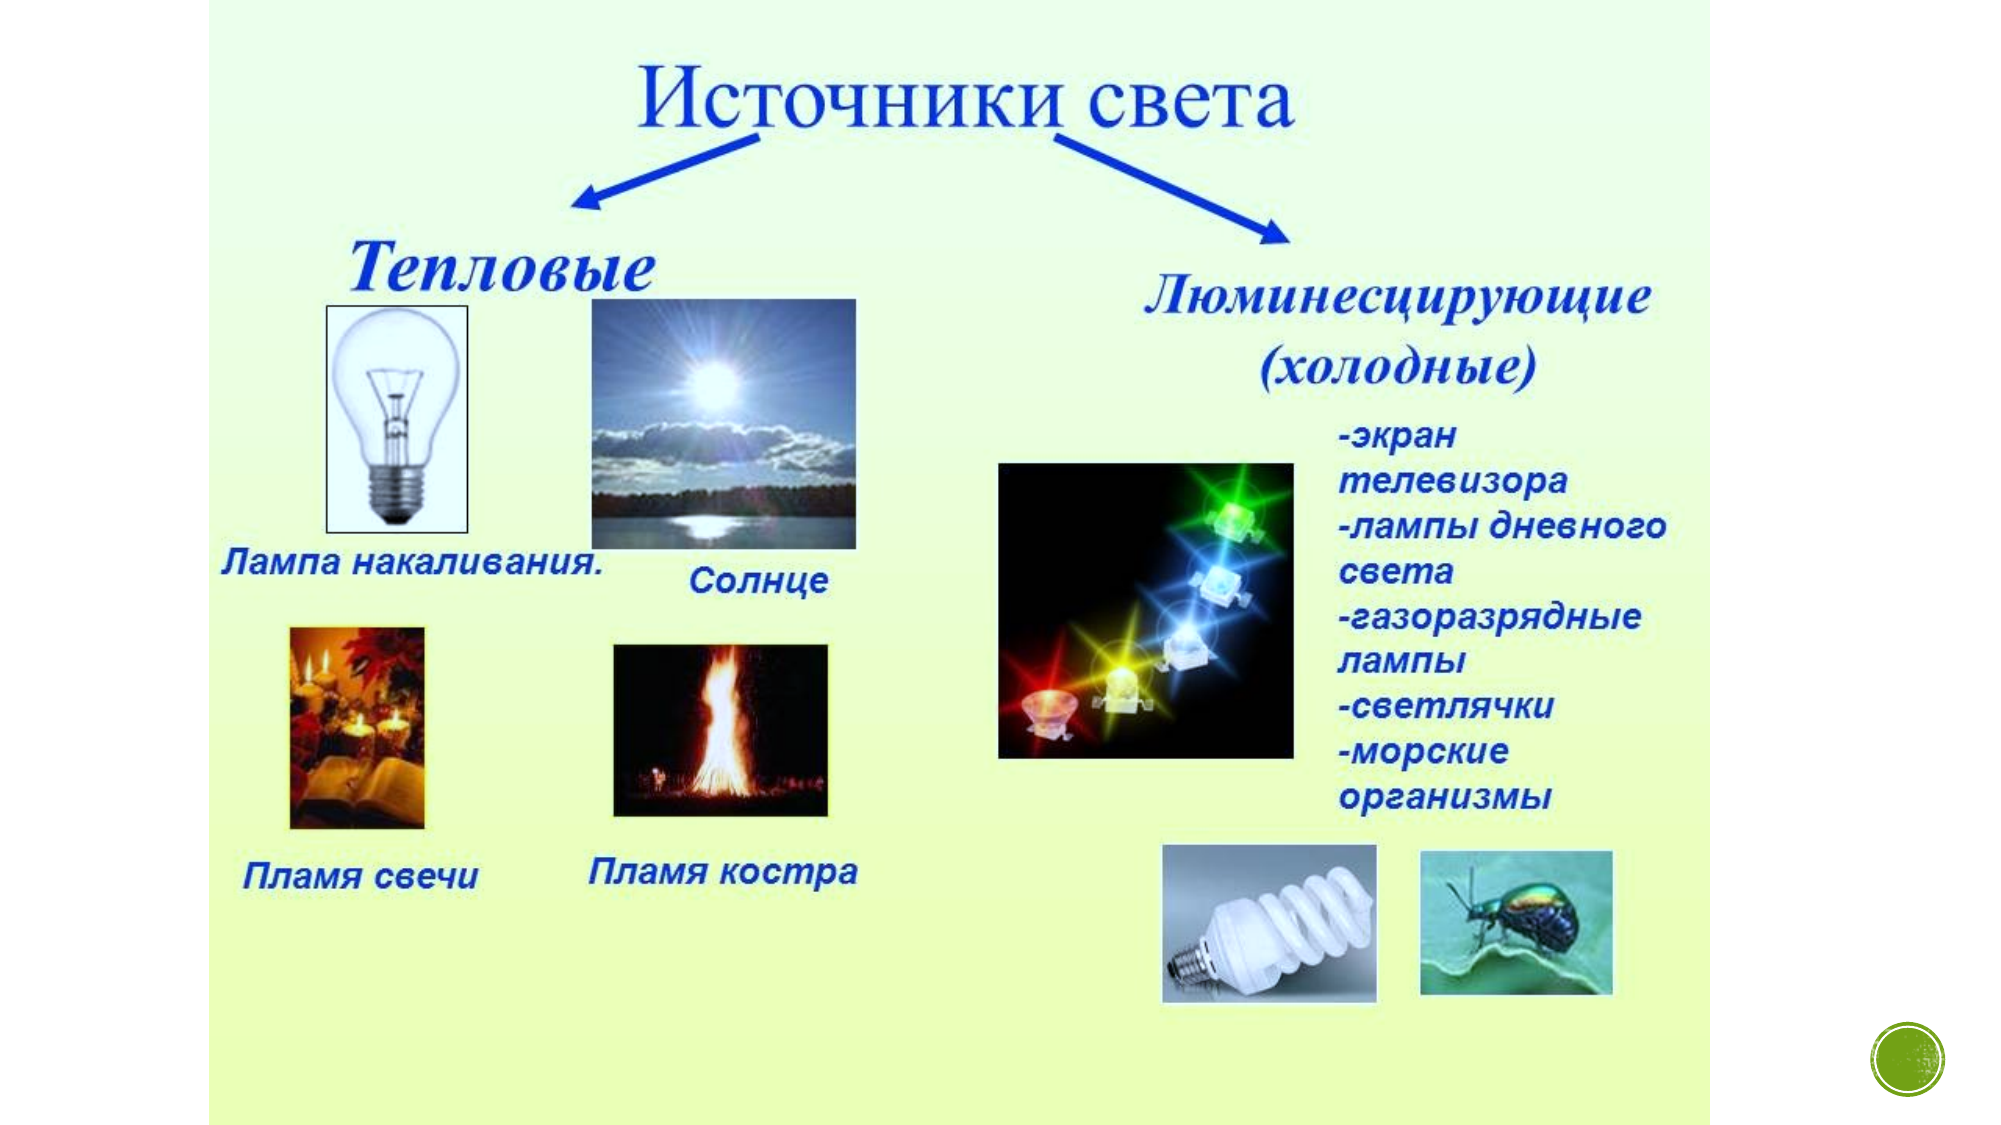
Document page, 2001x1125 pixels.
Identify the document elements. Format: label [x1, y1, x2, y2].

picture [209, 0, 1710, 1125]
